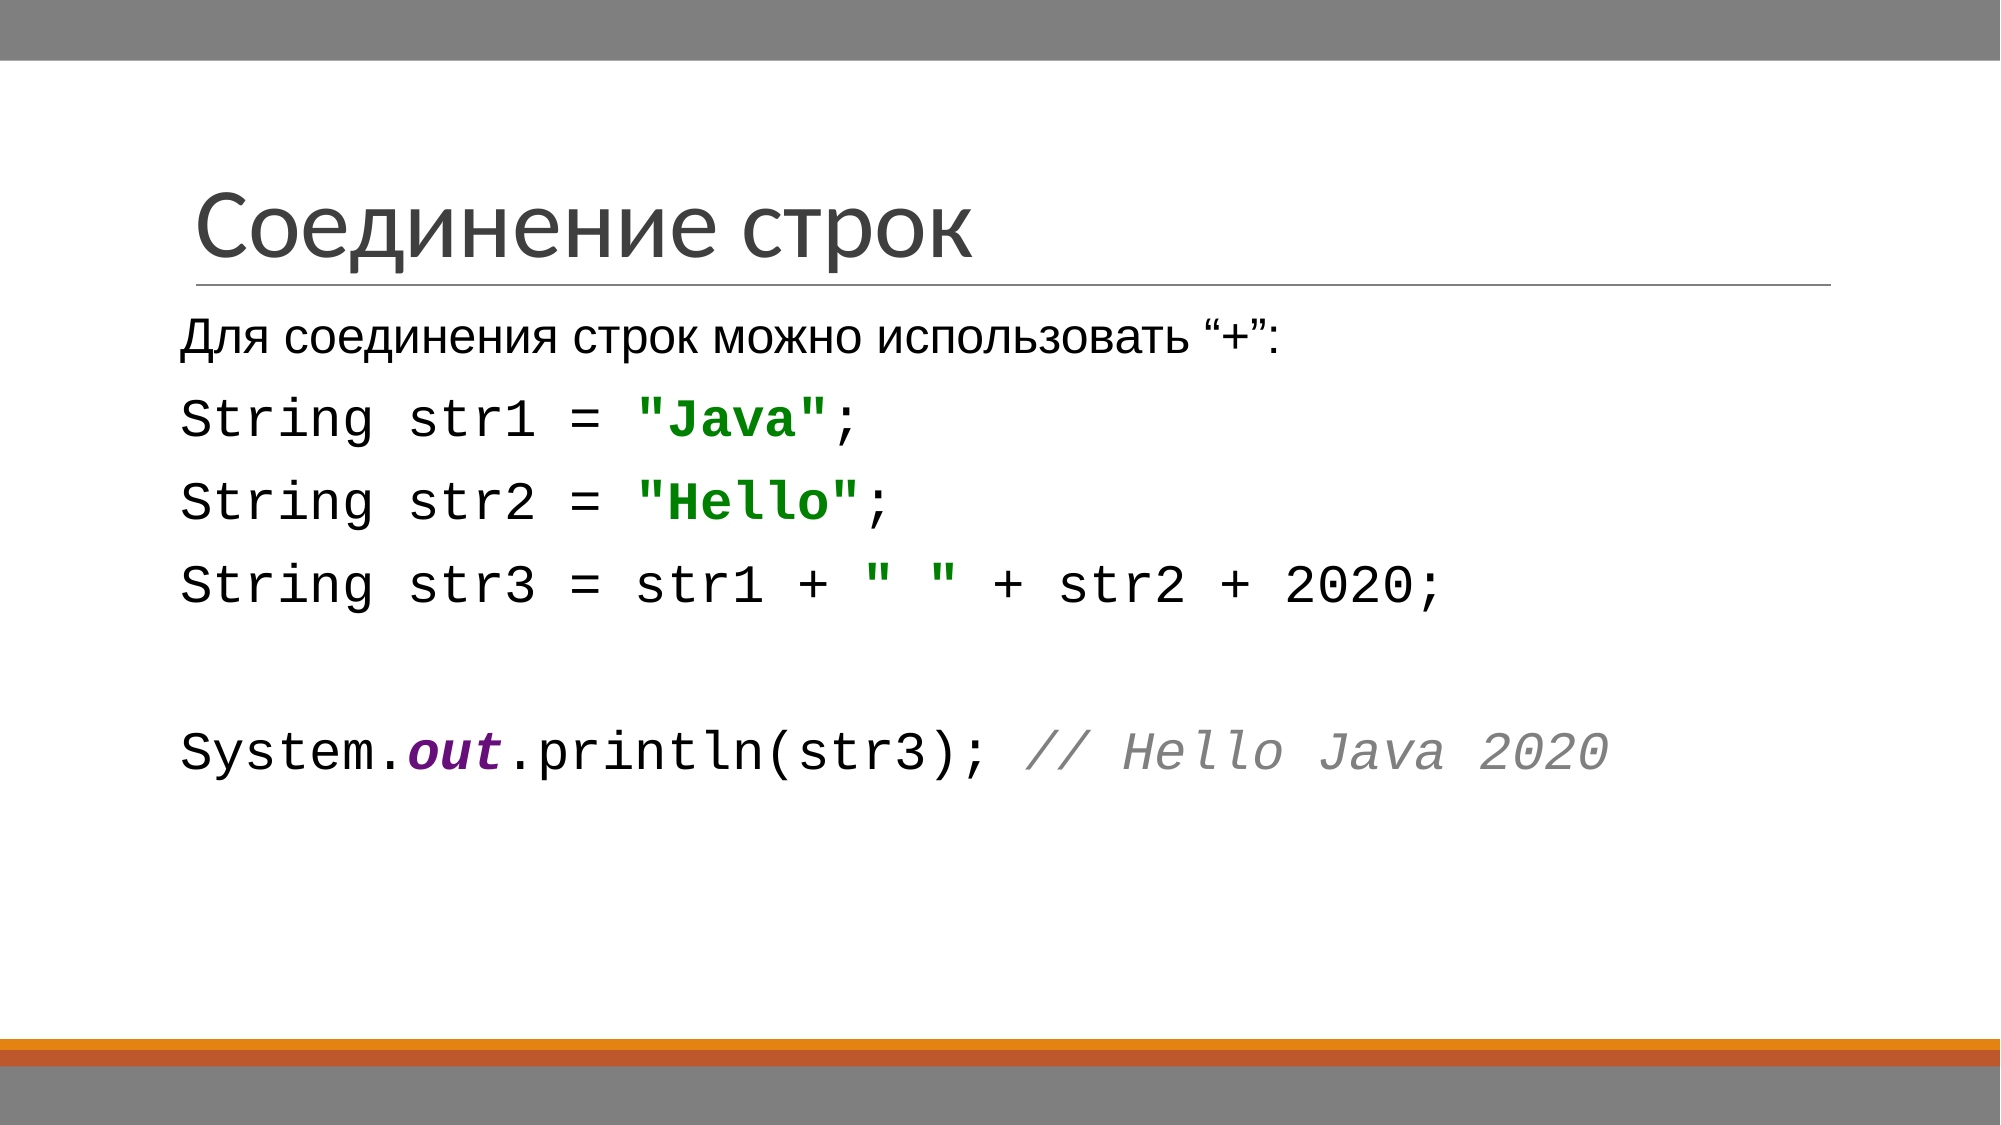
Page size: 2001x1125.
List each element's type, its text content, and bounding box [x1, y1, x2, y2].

text_box [0, 1066, 2000, 1125]
list Для соединения строк можно использовать “+”: String str1 = "Java"; String str2 = "Hello"; String str3 = str1 + " " + str2 + 2020; System.out.println(str3); // Hello Java 2020 [180, 302, 1830, 963]
text_box [0, 0, 2000, 61]
title Соединение строк [180, 61, 1830, 285]
